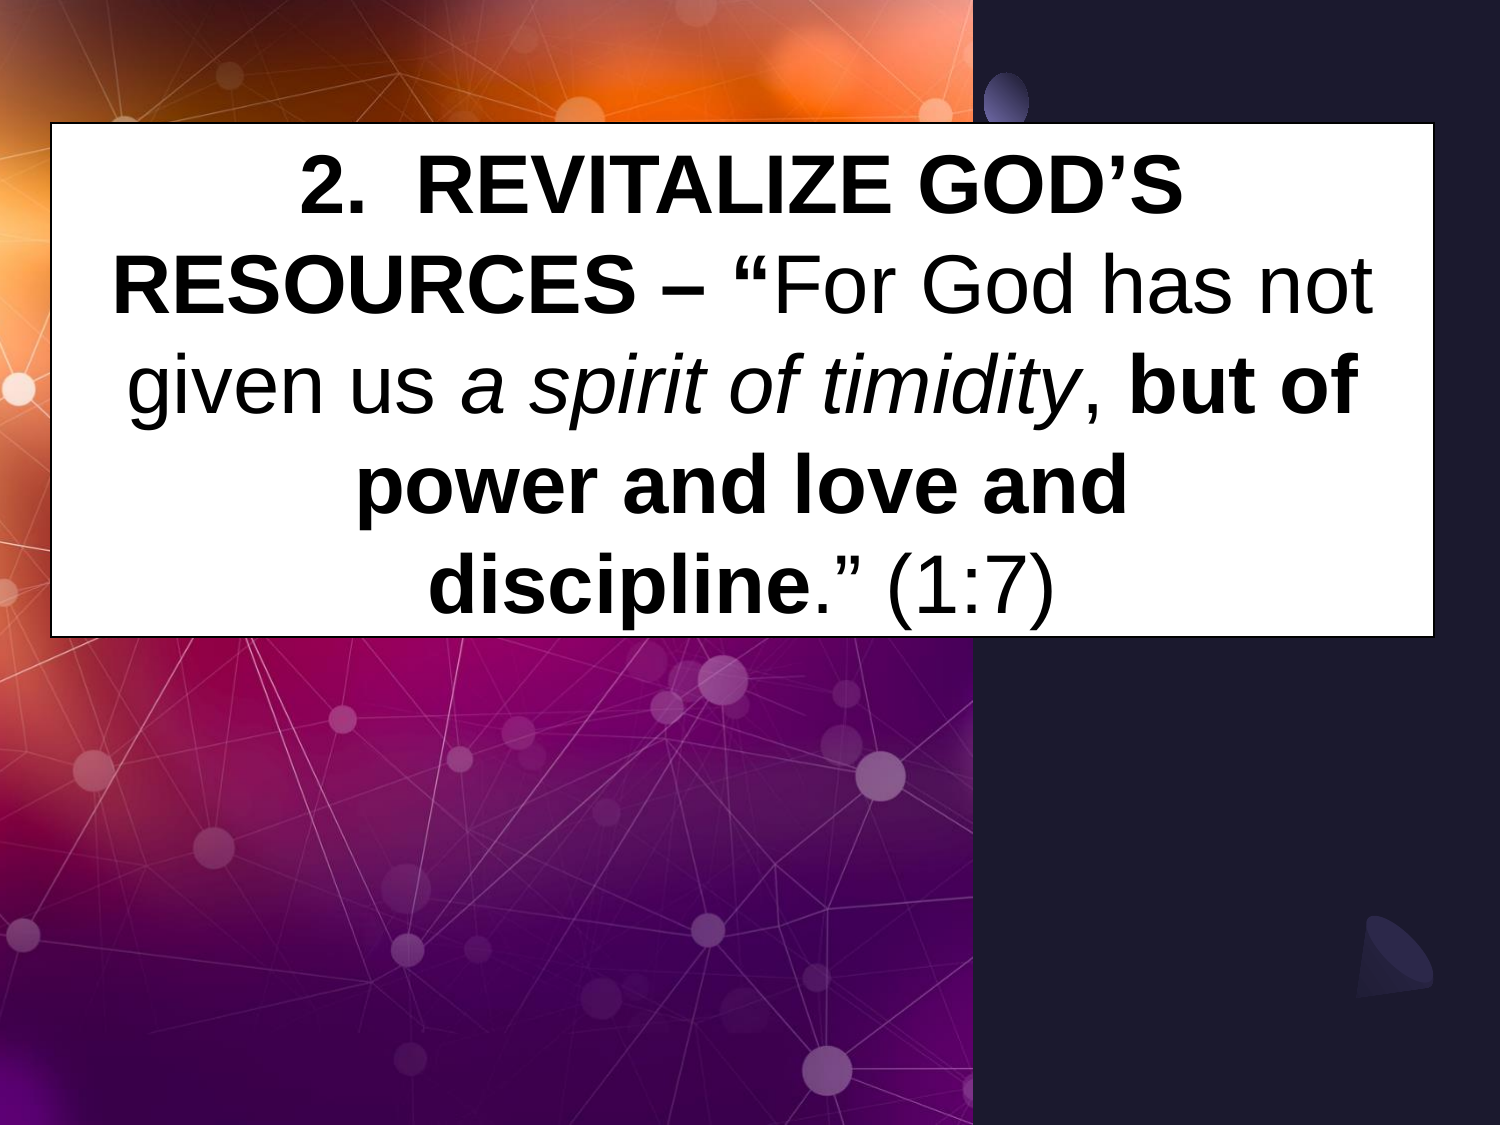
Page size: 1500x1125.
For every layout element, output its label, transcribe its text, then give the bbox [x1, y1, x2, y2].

picture [0, 0, 973, 1125]
text_box 2. REVITALIZE GOD’S RESOURCES – “For God has not given us a spirit of timidity, but of power and love and discipline.” (1:7) [973, 122, 1435, 638]
